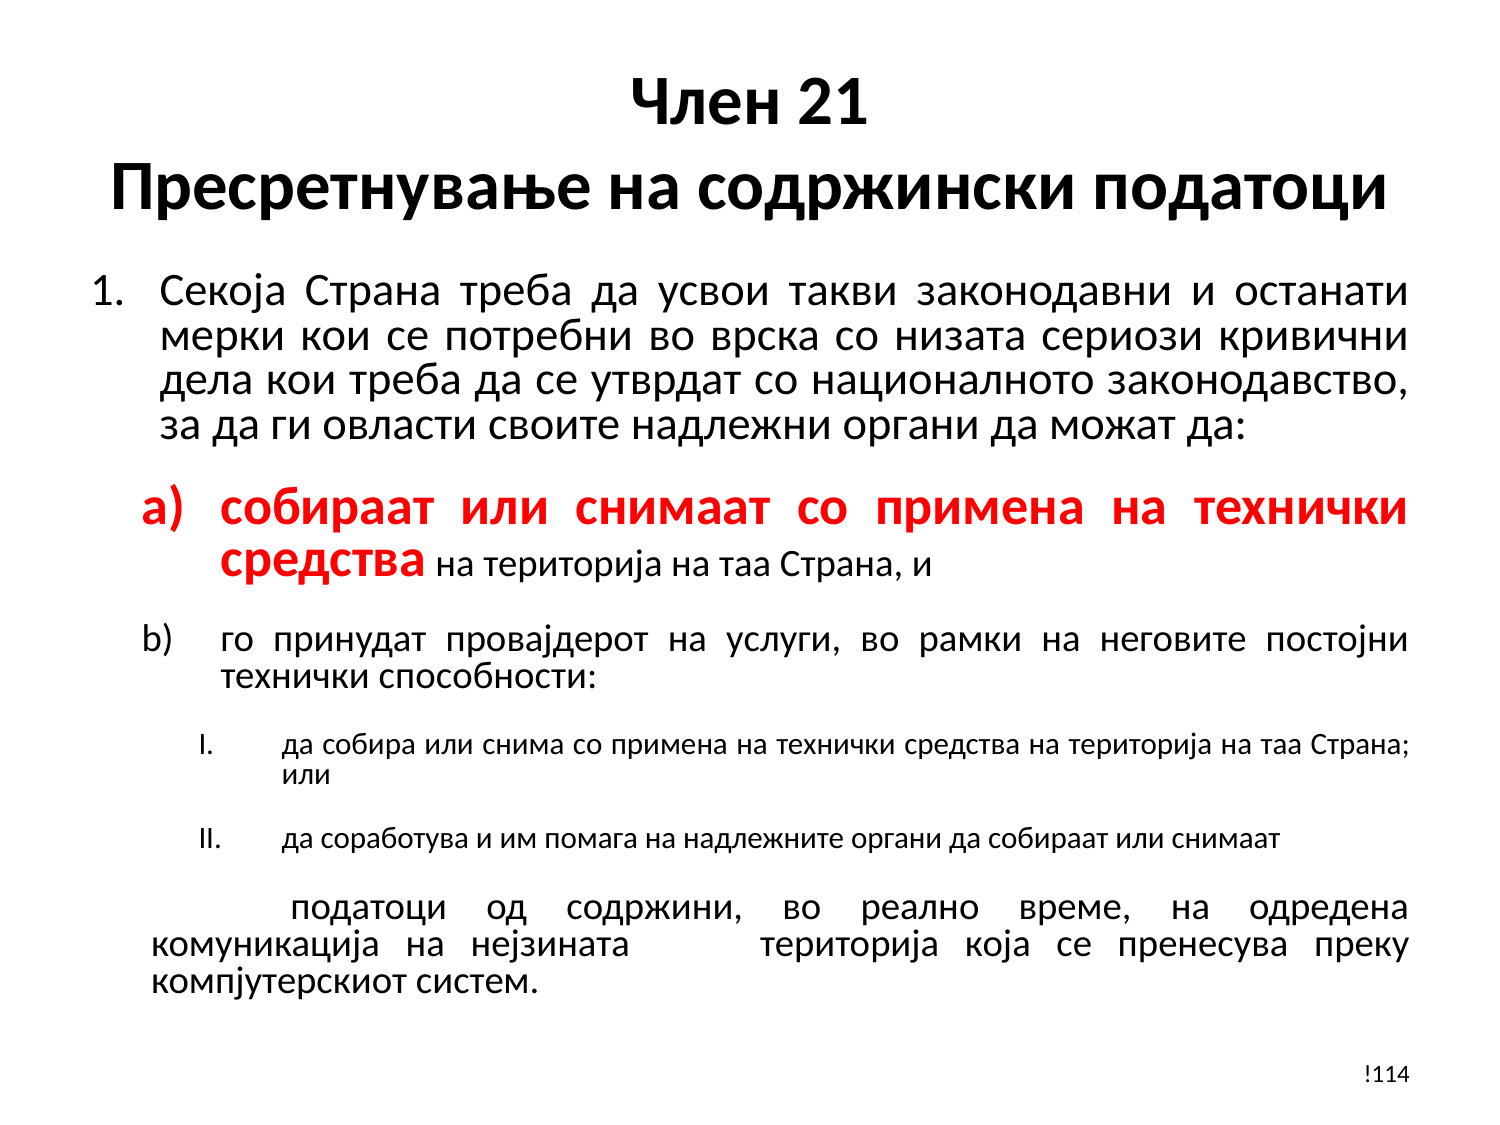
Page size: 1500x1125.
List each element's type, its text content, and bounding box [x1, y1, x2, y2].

title Член 21 Пресретнување на содржински податоци [74, 44, 1426, 233]
slide_number !114 [1074, 1043, 1425, 1103]
text_box Секоја Страна треба да усвои такви законодавни и останати мерки кои се потребни во врска со низата сериози кривични дела кои треба да се утврдат со националното законодавство, за да ги овласти своите надлежни органи да можат да: собираат или снимаат со примена на технички средства на територија на таа Страна, и го принудат провајдерот на услуги, во рамки на неговите постојни технички способности: да собира или снима со примена на технички средства на територија на таа Страна; или да соработува и им помага на надлежните органи да собираат или снимаат податоци од содржини, во реално време, на одредена комуникација на нејзината територија која се пренесува преку компјутерскиот систем. [74, 262, 1425, 1043]
